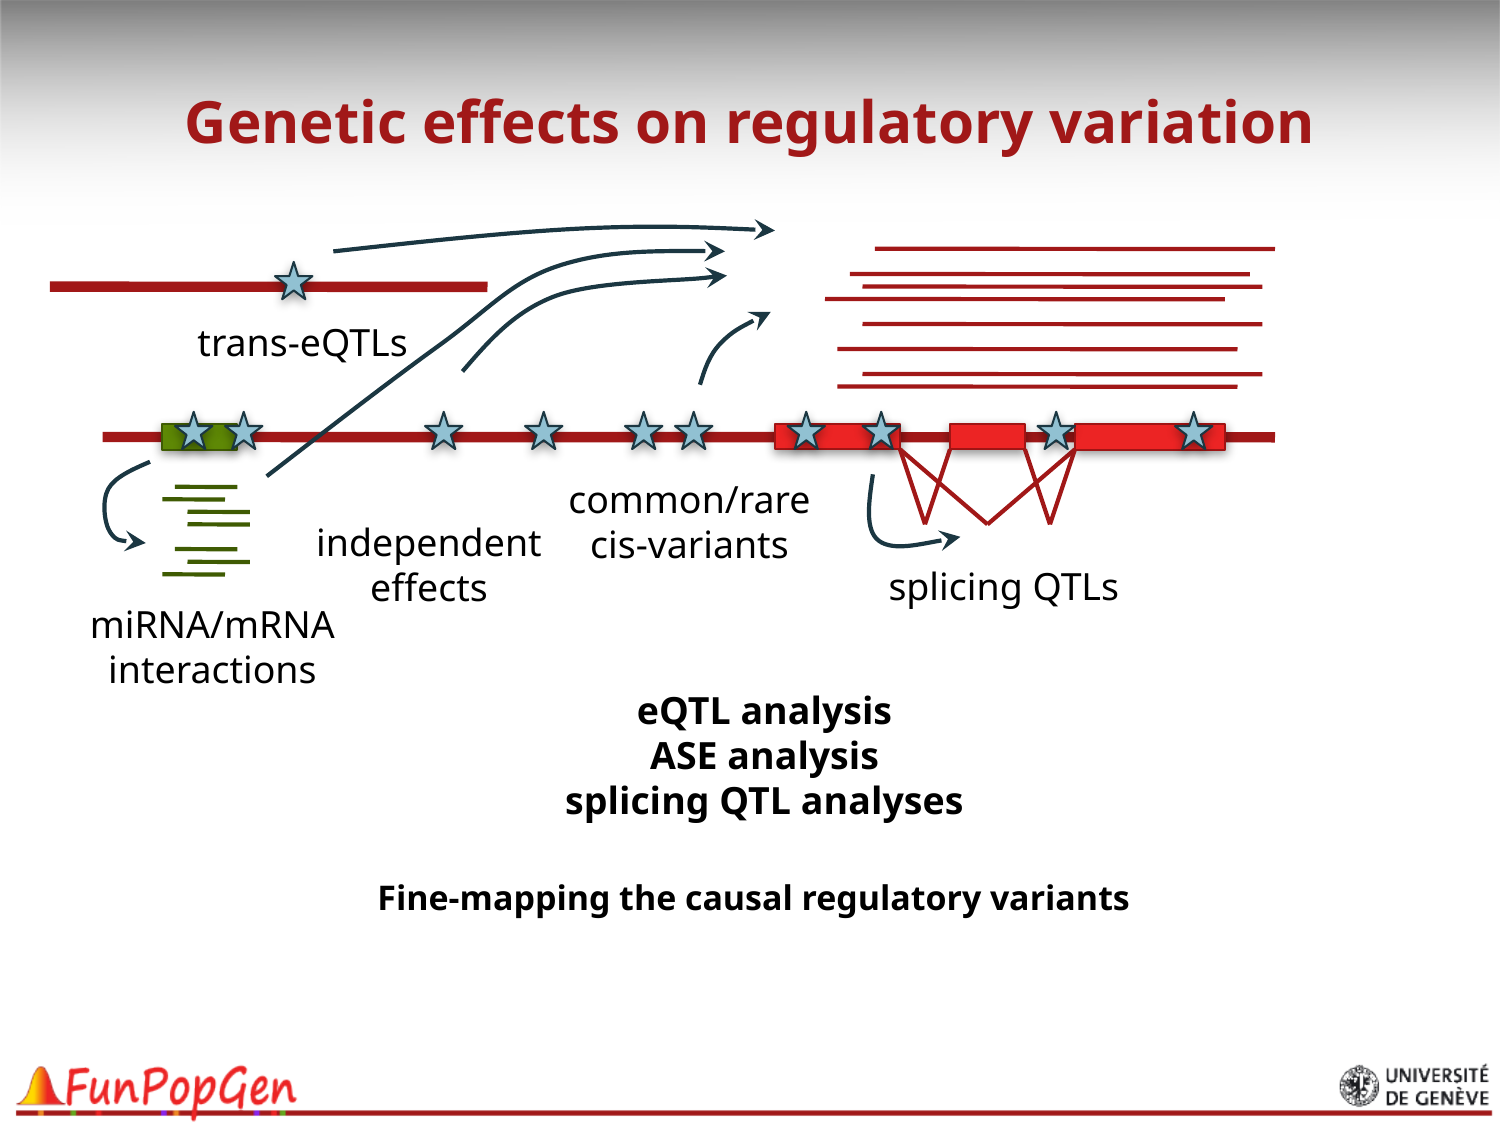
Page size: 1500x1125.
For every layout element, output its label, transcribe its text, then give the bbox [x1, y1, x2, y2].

list Fine-mapping the causal regulatory variants [362, 868, 1197, 994]
text_box [333, 219, 775, 254]
title Genetic effects on regulatory variation [90, 17, 1410, 163]
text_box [899, 461, 1076, 525]
text_box miRNA/mRNA interactions [37, 593, 388, 698]
text_box independent effects [295, 511, 563, 617]
text_box common/rare cis-variants [541, 468, 838, 573]
picture [0, 0, 1500, 1125]
text_box splicing QTLs [870, 555, 1138, 616]
text_box [351, 240, 726, 408]
text_box [265, 461, 298, 478]
text_box [537, 267, 728, 345]
text_box [866, 474, 961, 551]
text_box eQTL analysis ASE analysis splicing QTL analyses [550, 679, 979, 830]
text_box trans-eQTLs [182, 311, 423, 372]
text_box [101, 411, 213, 544]
text_box [697, 311, 771, 386]
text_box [49, 261, 488, 300]
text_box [224, 411, 1213, 450]
